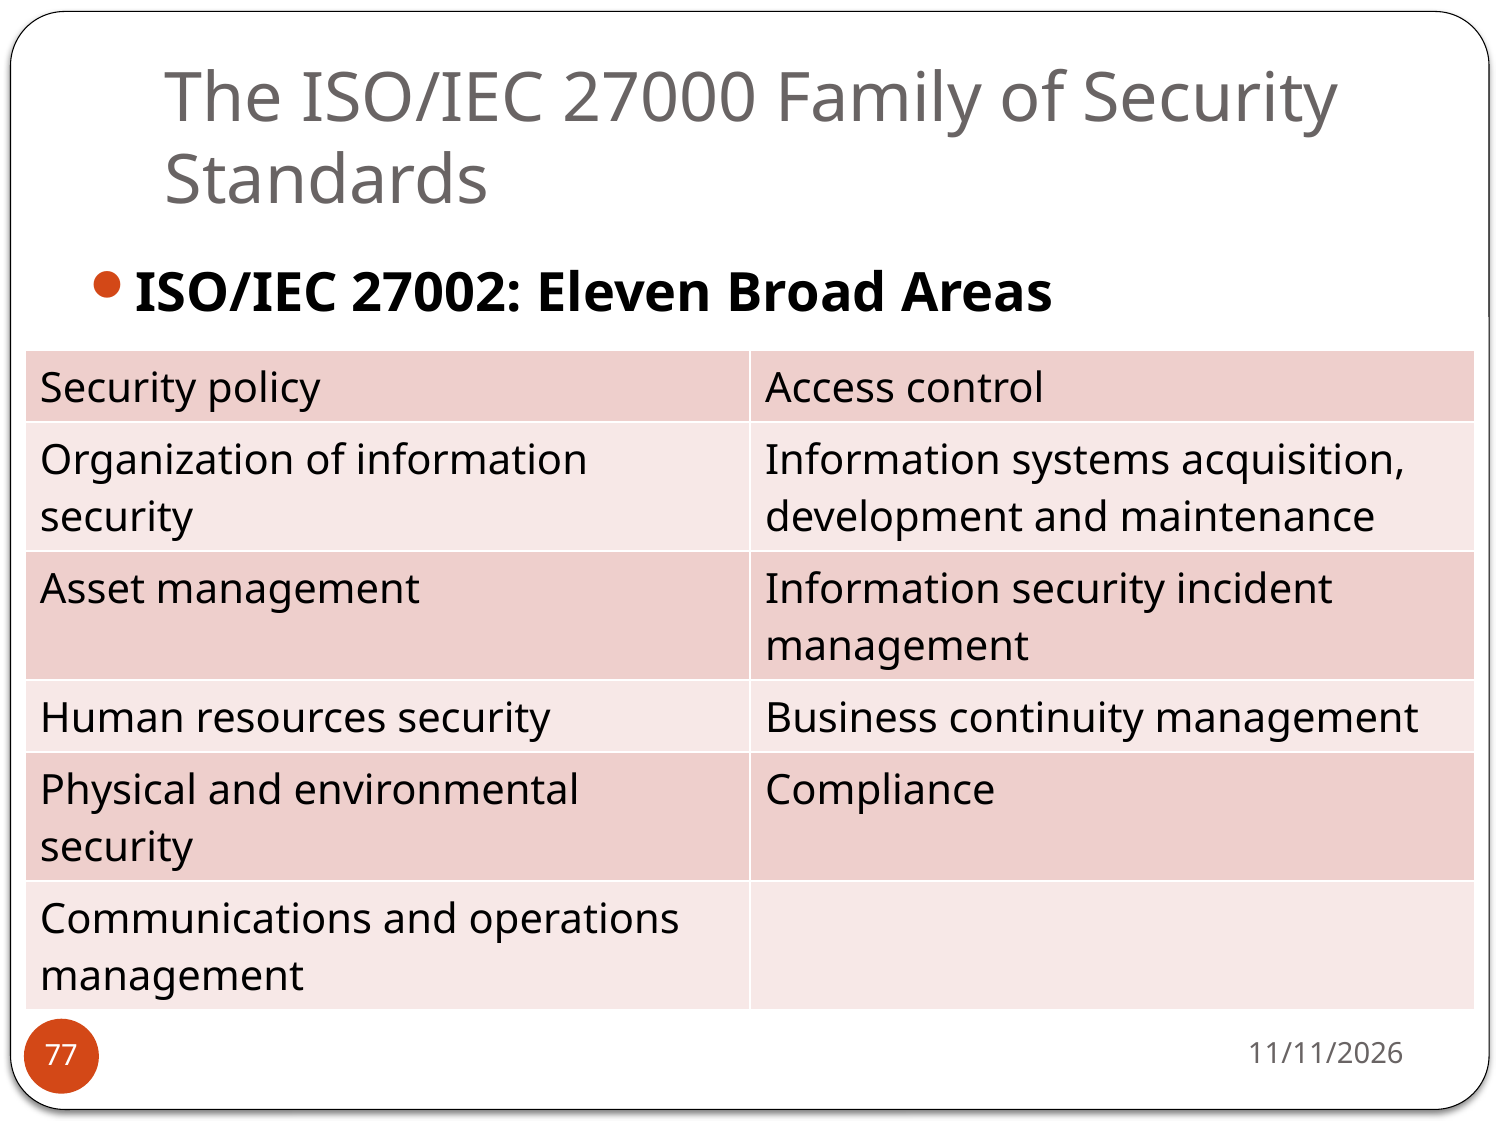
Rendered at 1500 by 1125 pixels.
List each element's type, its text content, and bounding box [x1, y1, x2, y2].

table_cell Asset management [26, 552, 749, 679]
table_cell Information systems acquisition, development and maintenance [751, 423, 1474, 550]
table_cell Organization of information security [26, 423, 749, 550]
table_header Security policy [26, 351, 749, 421]
table_cell [751, 882, 1474, 1009]
table_cell Business continuity management [751, 681, 1474, 751]
table_cell Information security incident management [751, 552, 1474, 679]
table_cell Physical and environmental security [26, 753, 749, 880]
table_cell Human resources security [26, 681, 749, 751]
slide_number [1012, 1015, 1419, 1094]
table_cell Communications and operations management [26, 882, 749, 1009]
table_cell Compliance [751, 753, 1474, 880]
table_header Access control [751, 351, 1474, 421]
list ISO/IEC 27002: Eleven Broad Areas [75, 249, 1425, 338]
title The ISO/IEC 27000 Family of Security Standards [150, 45, 1425, 233]
slide_number 77 [23, 1018, 99, 1094]
